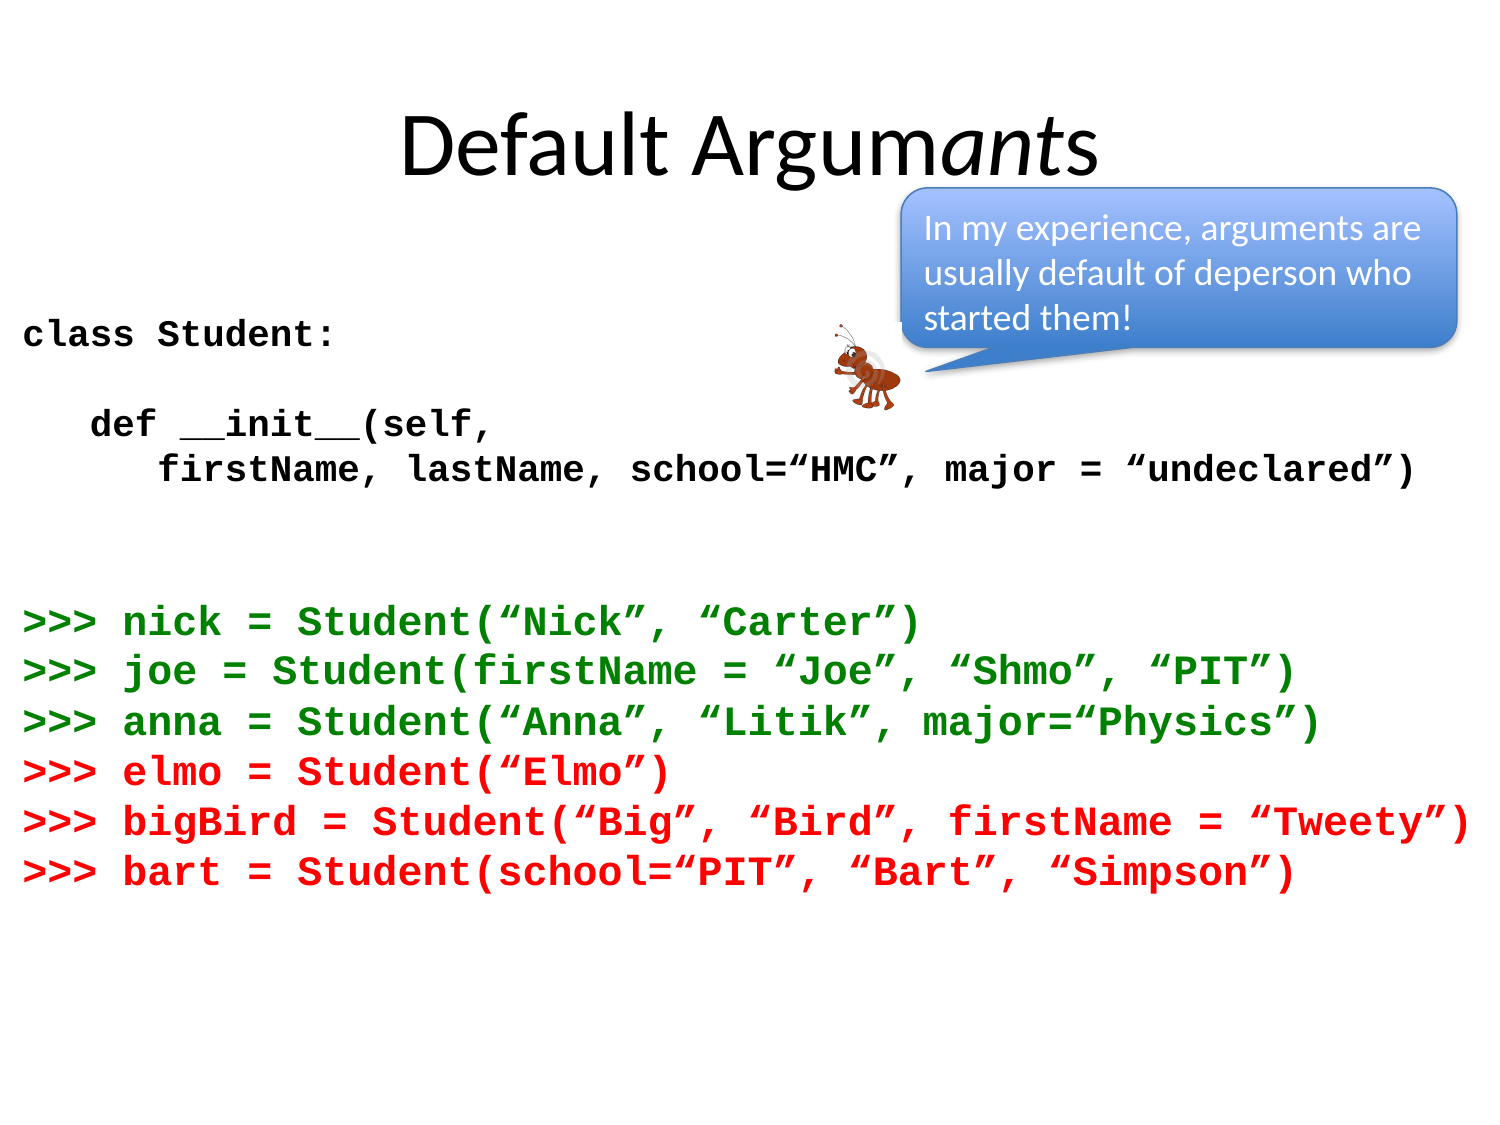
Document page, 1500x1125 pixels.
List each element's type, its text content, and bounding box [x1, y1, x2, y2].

text_box class Student: def __init__(self, firstName, lastName, school=“HMC”, major = “undeclared”) >>> nick = Student(“Nick”, “Carter”) >>> joe = Student(firstName = “Joe”, “Shmo”, “PIT”) >>> anna = Student(“Anna”, “Litik”, major=“Physics”) >>> elmo = Student(“Elmo”) >>> bigBird = Student(“Big”, “Bird”, firstName = “Tweety”) >>> bart = Student(school=“PIT”, “Bart”, “Simpson”) [7, 301, 1488, 951]
title Default Argumants [75, 45, 1425, 233]
text_box In my experience, arguments are usually default of deperson who started them! [900, 187, 1458, 373]
picture [832, 322, 902, 412]
